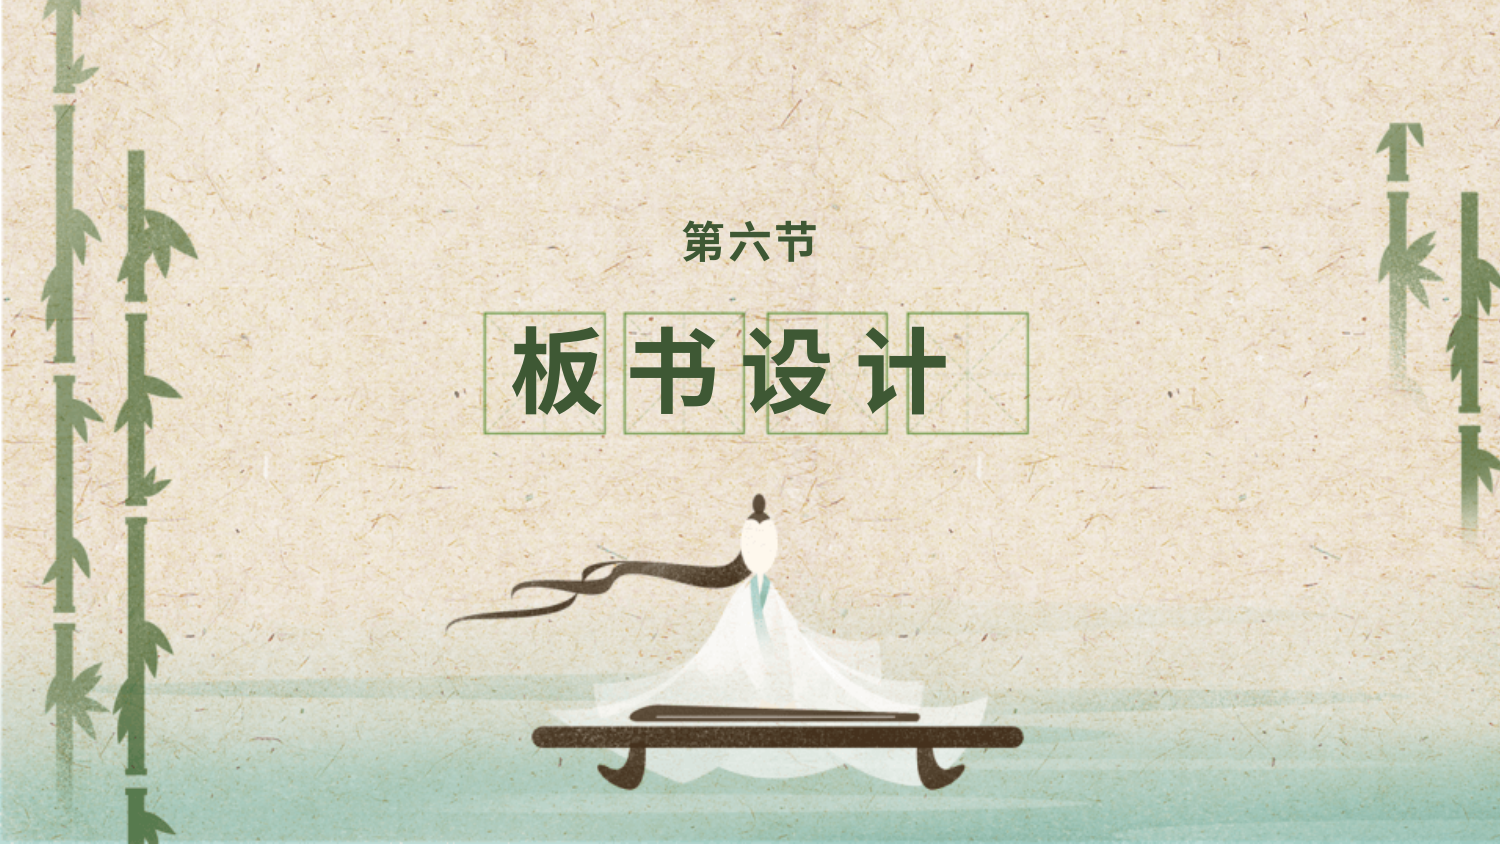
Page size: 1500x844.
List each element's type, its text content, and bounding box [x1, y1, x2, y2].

text_box 第六节 [669, 209, 831, 273]
text_box 板 书 设 计 [499, 306, 961, 431]
picture [0, 0, 1500, 844]
